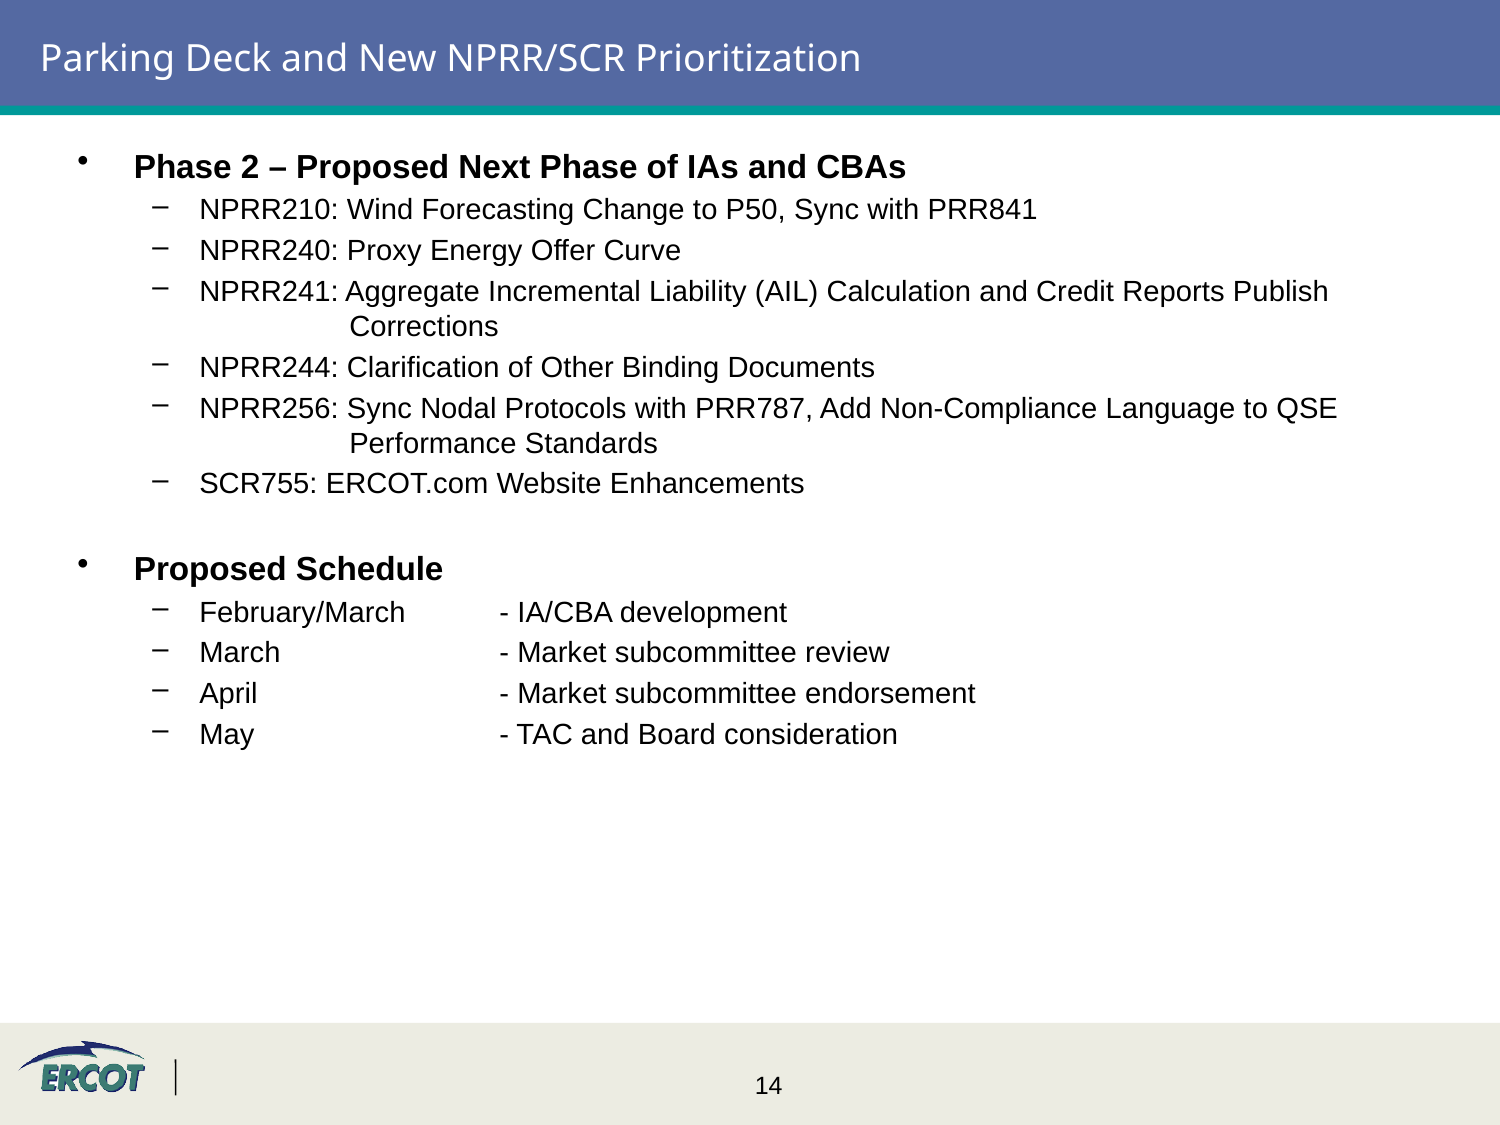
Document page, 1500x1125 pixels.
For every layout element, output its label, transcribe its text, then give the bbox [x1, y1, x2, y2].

picture [10, 1031, 151, 1111]
list Phase 2 – Proposed Next Phase of IAs and CBAs NPRR210: Wind Forecasting Change to P50, Sync with PRR841 NPRR240: Proxy Energy Offer Curve NPRR241: Aggregate Incremental Liability (AIL) Calculation and Credit Reports Publish Corrections NPRR244: Clarification of Other Binding Documents NPRR256: Sync Nodal Protocols with PRR787, Add Non-Compliance Language to QSE Performance Standards SCR755: ERCOT.com Website Enhancements Proposed Schedule February/March - IA/CBA development March - Market subcommittee review April - Market subcommittee endorsement May - TAC and Board consideration [62, 137, 1438, 1026]
title Parking Deck and New NPRR/SCR Prioritization [24, 0, 1451, 113]
